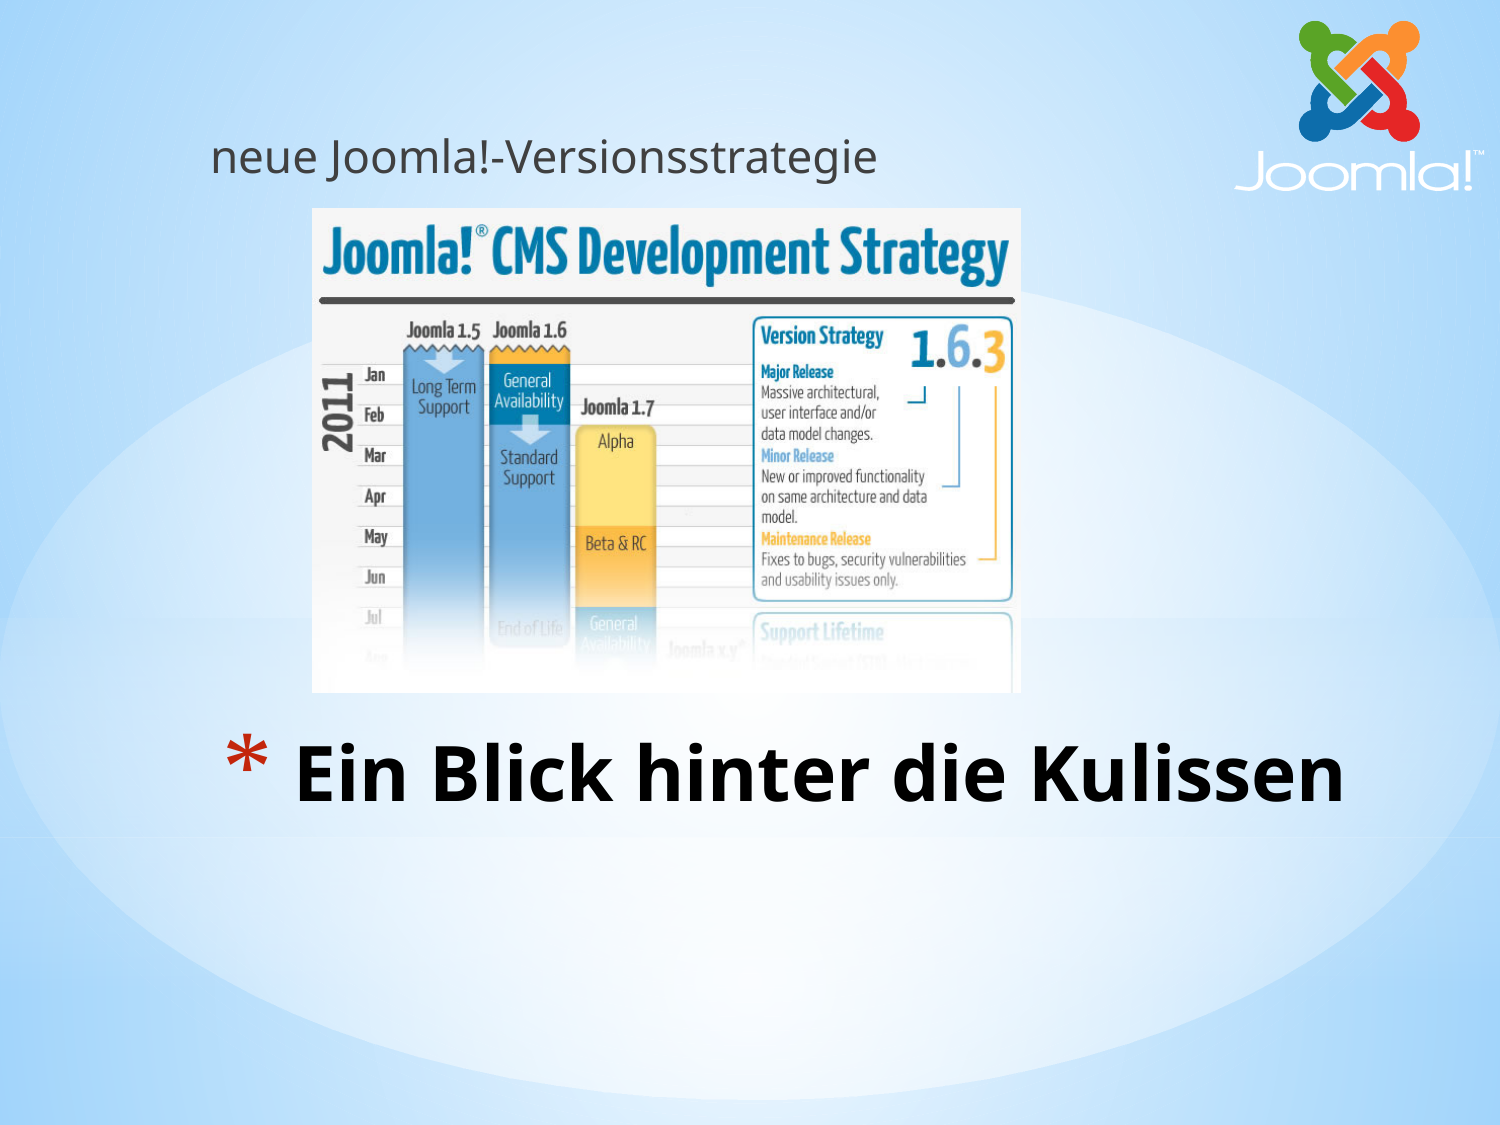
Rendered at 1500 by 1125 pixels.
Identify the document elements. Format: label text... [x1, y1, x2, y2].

picture [1234, 19, 1485, 191]
picture [312, 207, 1021, 693]
list neue Joomla!-Versionsstrategie [187, 120, 1238, 690]
title Ein Blick hinter die Kulissen [159, 717, 1363, 905]
